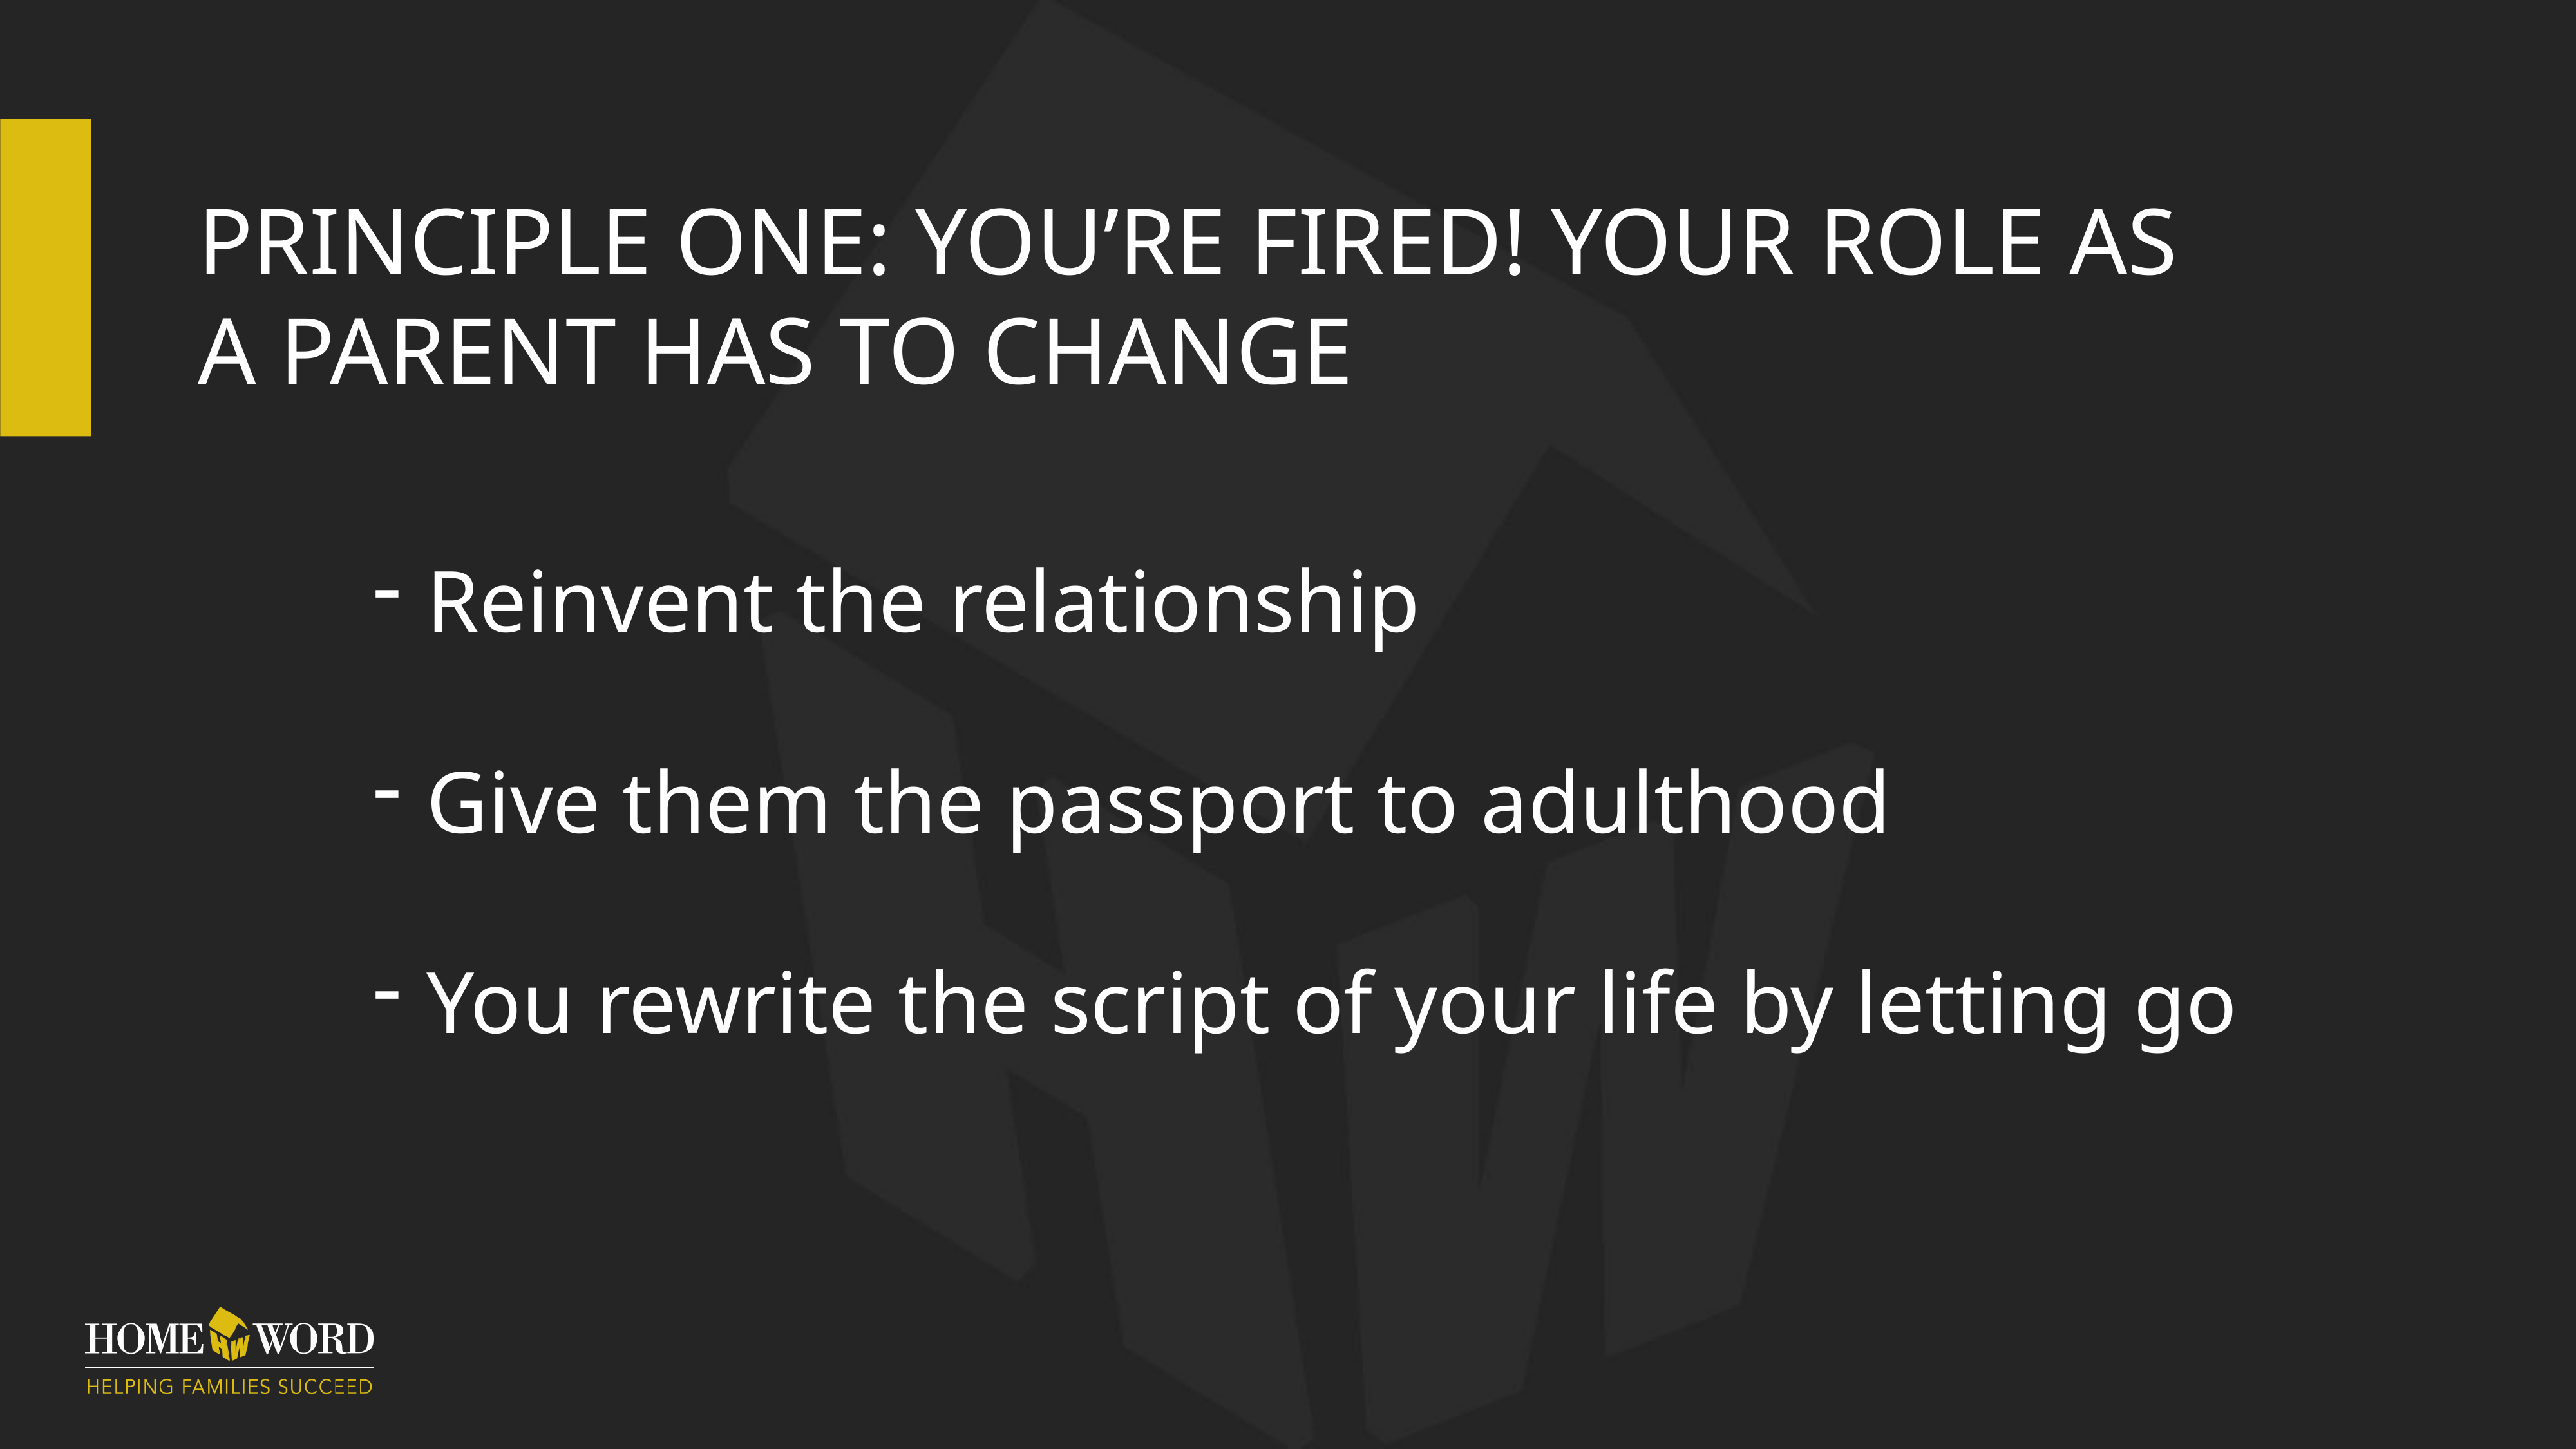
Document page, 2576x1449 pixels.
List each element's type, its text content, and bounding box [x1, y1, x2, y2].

text_box Reinvent the relationship Give them the passport to adulthood You rewrite the script of your life by letting go [368, 542, 2394, 1296]
title Principle One: You’re Fired! Your Role as a Parent has to change [192, 120, 2242, 466]
picture [0, 0, 2576, 1449]
